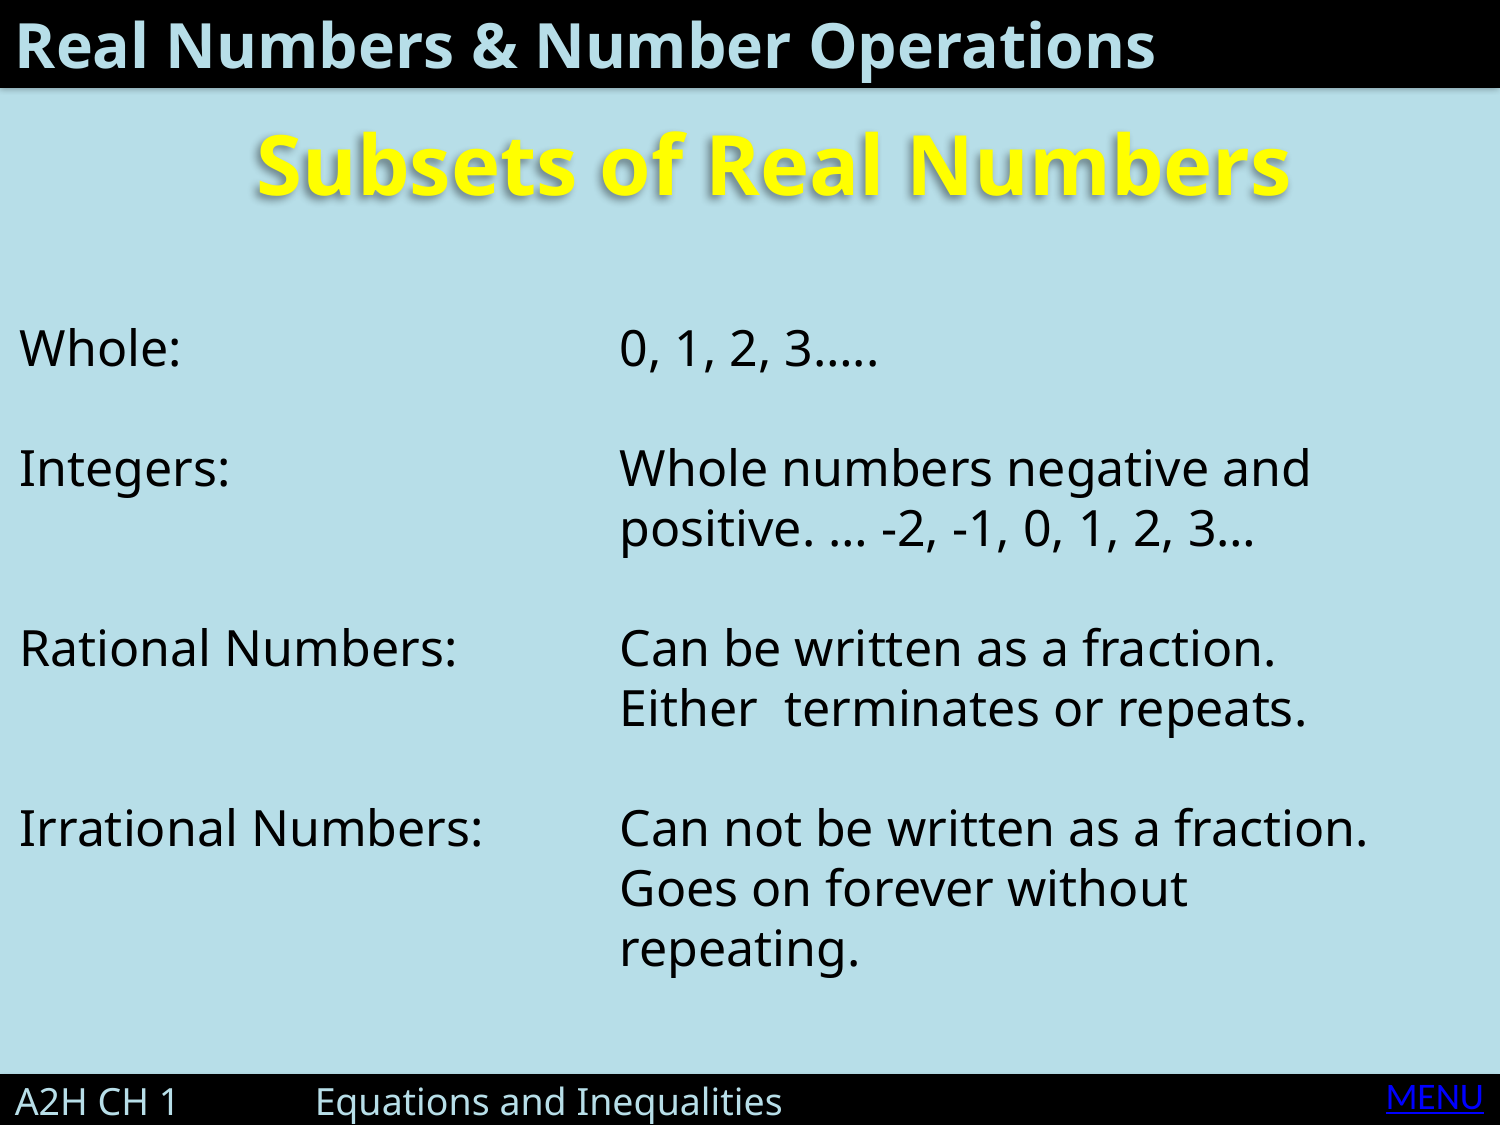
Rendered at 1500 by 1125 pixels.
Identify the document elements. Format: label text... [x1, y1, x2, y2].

text_box MENU [1370, 1064, 1500, 1125]
subtitle Whole: 0, 1, 2, 3….. Integers: Whole numbers negative and positive. … -2, -1, 0, 1, 2, 3… Rational Numbers: Can be written as a fraction. Either terminates or repeats. Irrational Numbers: Can not be written as a fraction. Goes on forever without repeating. [0, 275, 1500, 1025]
text_box A2H CH 1 Equations and Inequalities [0, 1074, 1370, 1125]
text_box Real Numbers & Number Operations [0, 0, 1500, 88]
title Subsets of Real Numbers [137, 112, 1413, 238]
